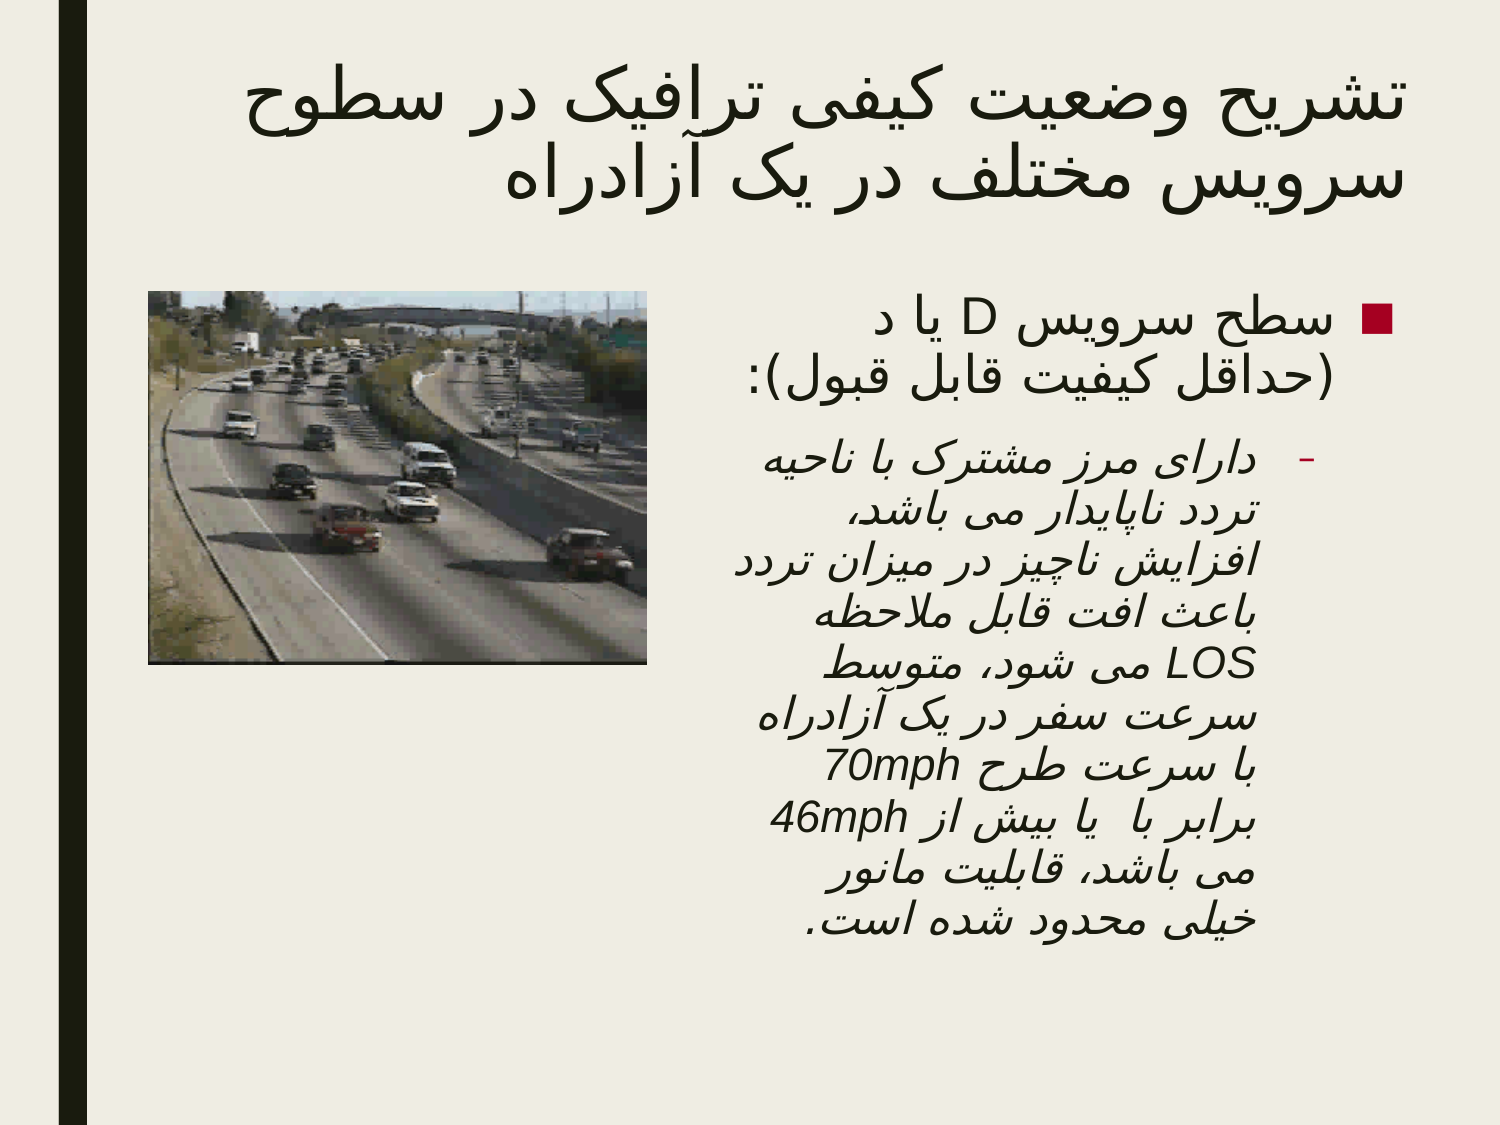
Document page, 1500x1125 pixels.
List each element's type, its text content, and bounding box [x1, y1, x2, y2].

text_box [147, 290, 648, 666]
list سطح سرویس D یا د (حداقل کیفیت قابل قبول): دارای مرز مشترک با ناحیه تردد ناپایدار می باشد، افزایش ناچیز در میزان تردد باعث افت قابل ملاحظه LOS می شود، متوسط سرعت سفر در یک آزادراه با سرعت طرح 70mph برابر با یا بیش از 46mph می باشد، قابلیت مانور خیلی محدود شده است. [714, 278, 1408, 954]
title تشریح وضعیت کیفی ترافیک در سطوح سرویس مختلف در یک آزادراه [224, 49, 1425, 237]
